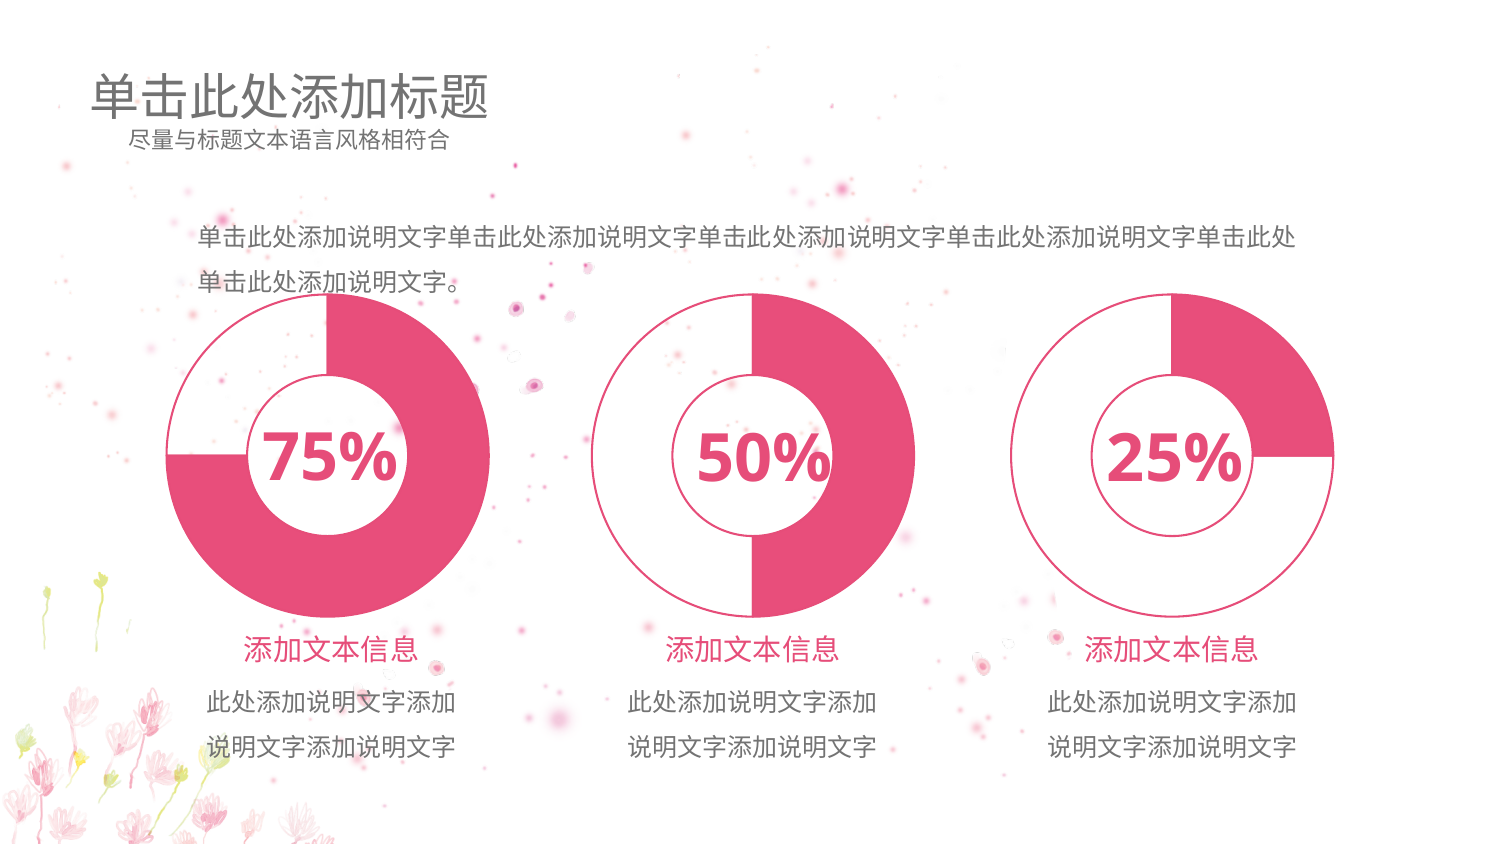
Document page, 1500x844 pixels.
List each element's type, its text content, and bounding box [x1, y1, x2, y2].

text_box 单击此处添加标题 尽量与标题文本语言风格相符合 [41, 58, 538, 161]
picture [0, 0, 1423, 844]
chart [103, 287, 1397, 624]
text_box 添加文本信息 此处添加说明文字添加说明文字添加说明文字 [1023, 632, 1321, 795]
text_box 单击此处添加说明文字单击此处添加说明文字单击此处添加说明文字单击此处添加说明文字单击此处单击此处添加说明文字。 [183, 199, 1316, 286]
text_box 添加文本信息 此处添加说明文字添加说明文字添加说明文字 [183, 632, 481, 795]
text_box 添加文本信息 此处添加说明文字添加说明文字添加说明文字 [604, 632, 902, 795]
